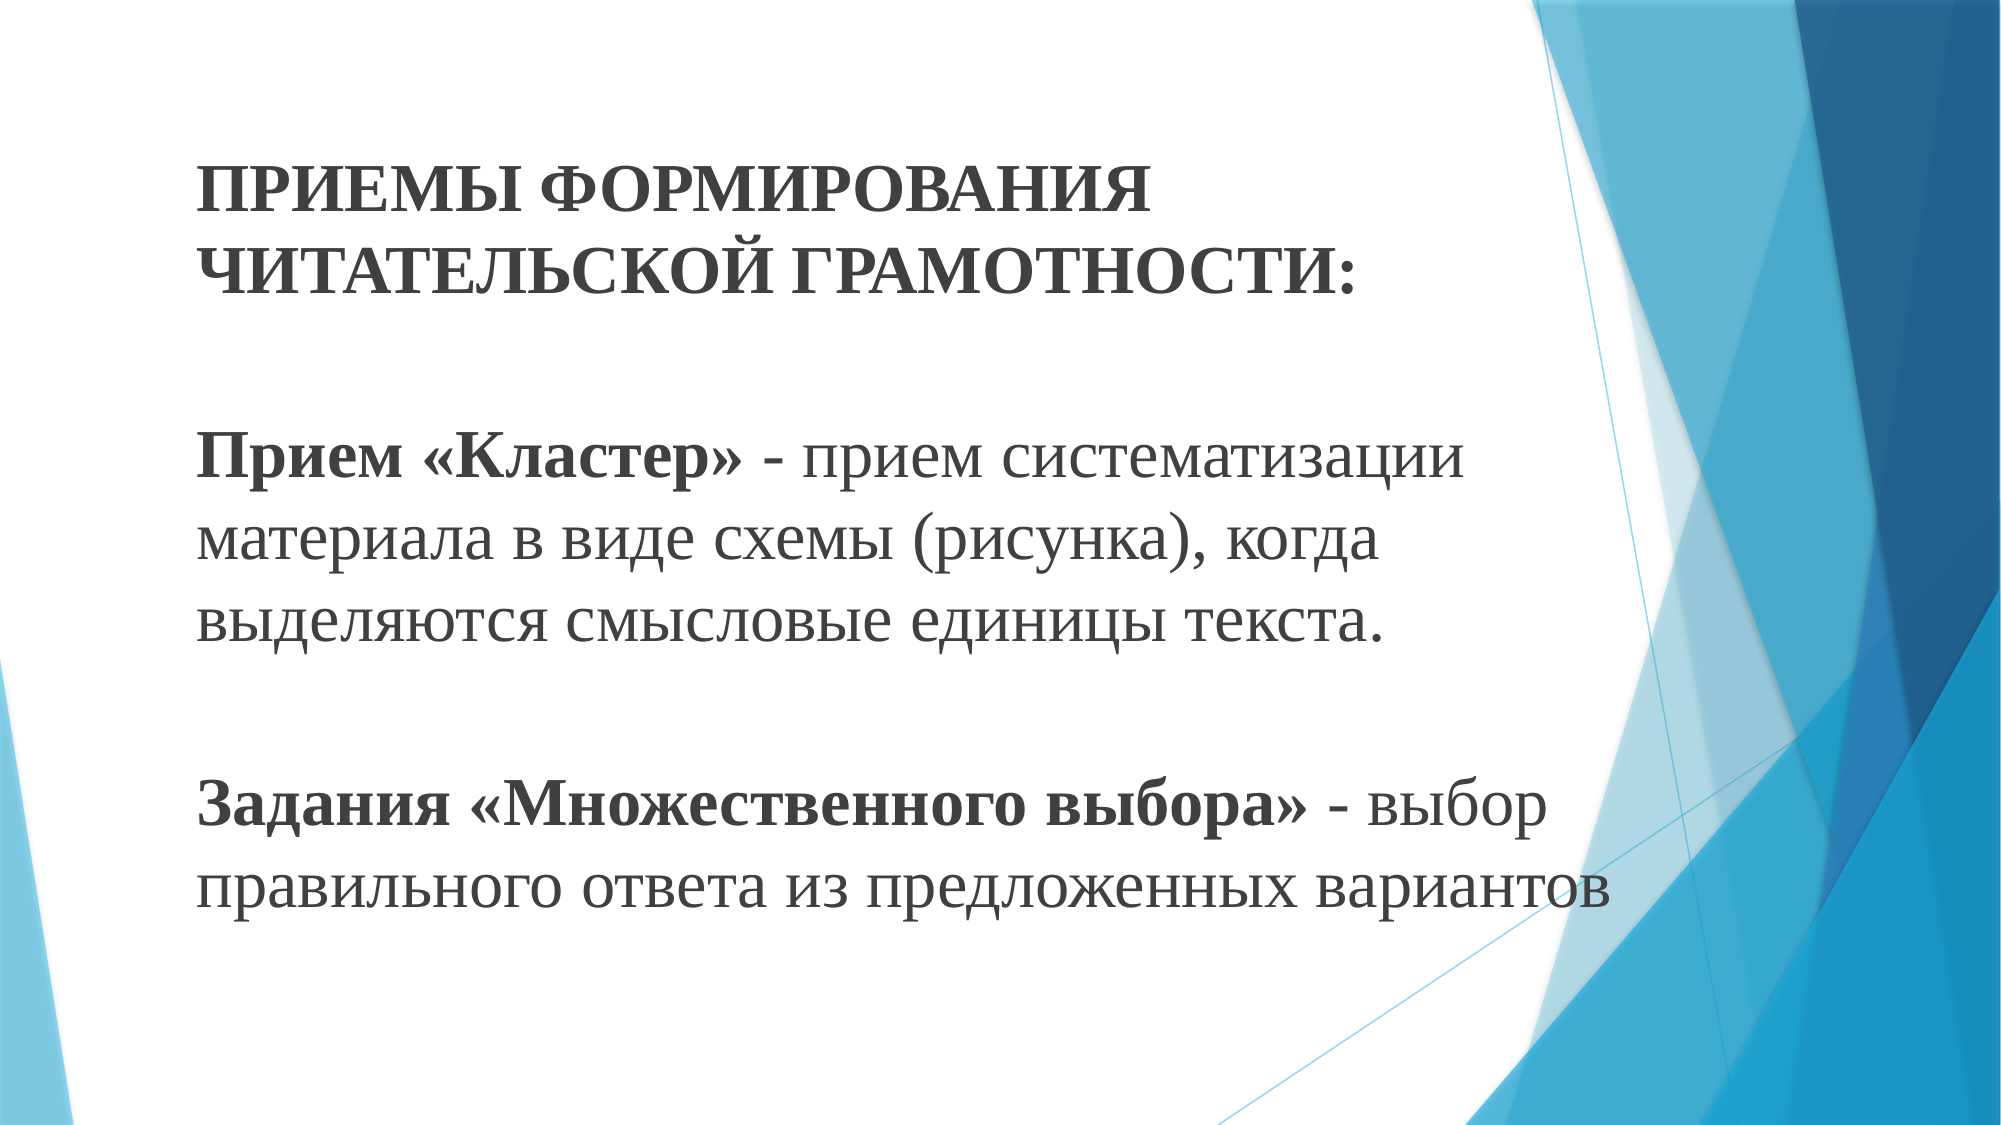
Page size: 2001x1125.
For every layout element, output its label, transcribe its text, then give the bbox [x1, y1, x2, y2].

list ПРИЕМЫ ФОРМИРОВАНИЯ ЧИТАТЕЛЬСКОЙ ГРАМОТНОСТИ: Прием «Кластер» - прием систематизации материала в виде схемы (рисунка), когда выделяются смысловые единицы текста. Задания «Множественного выбора» - выбор правильного ответа из предложенных вариантов [181, 135, 1631, 975]
